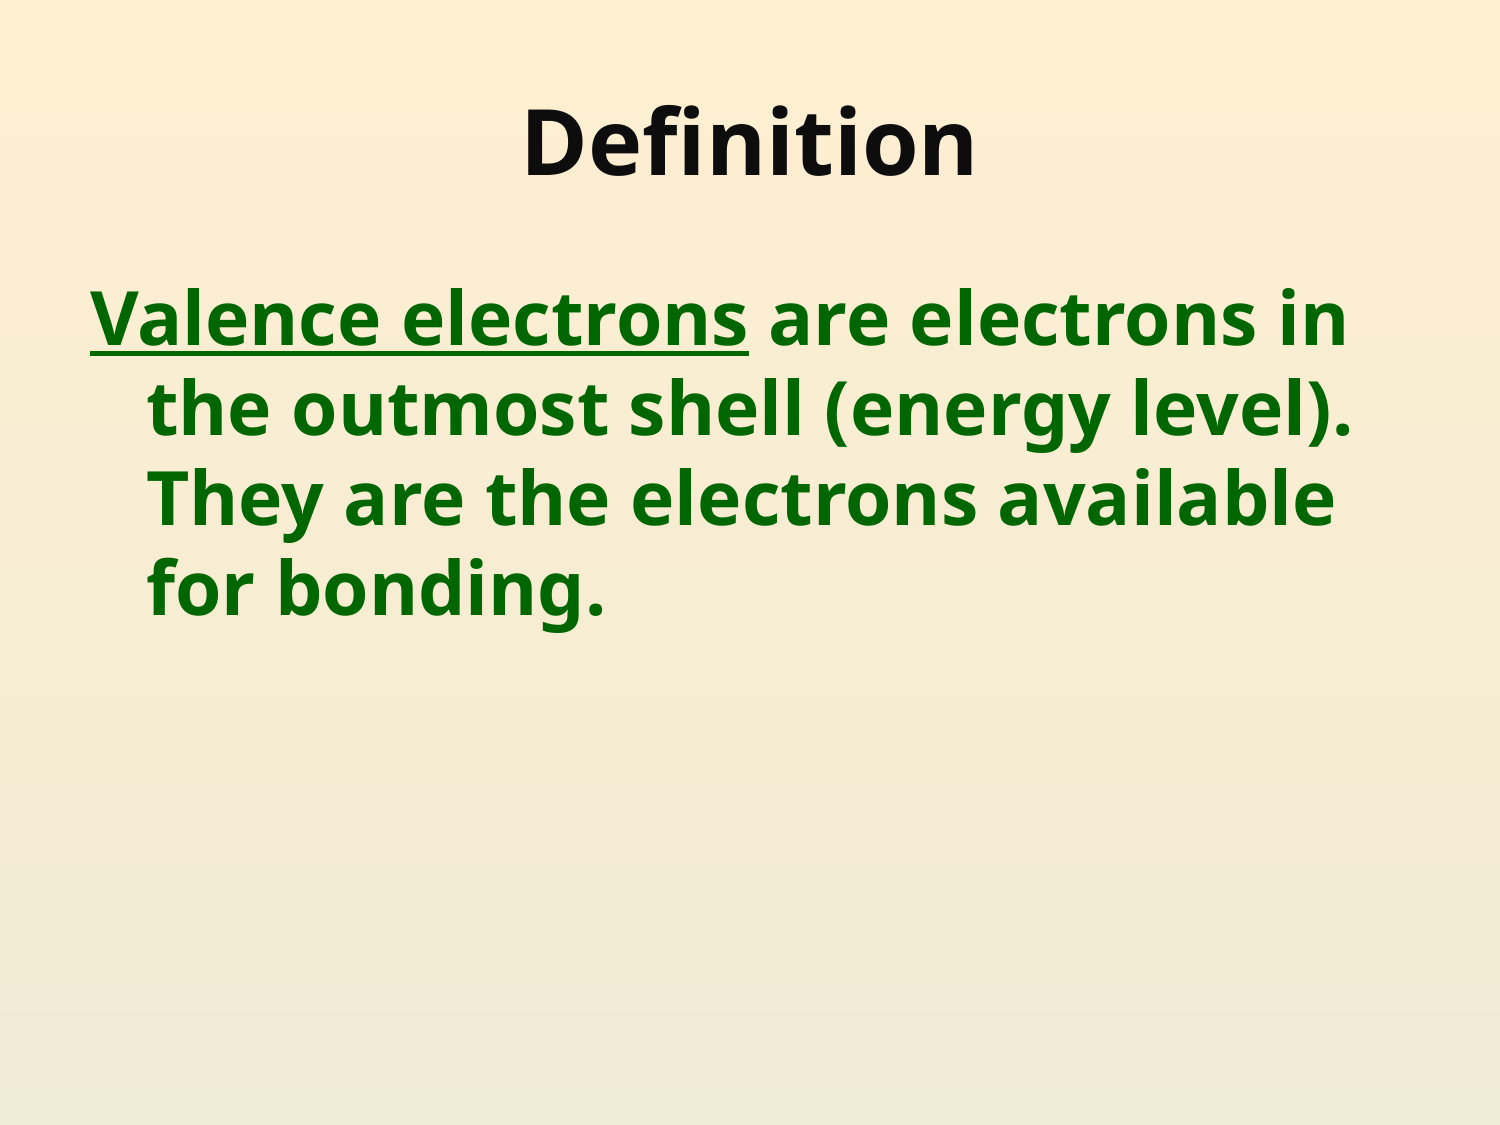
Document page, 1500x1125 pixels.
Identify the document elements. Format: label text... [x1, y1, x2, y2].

list Valence electrons are electrons in the outmost shell (energy level). They are the electrons available for bonding. [75, 262, 1425, 675]
title Definition [75, 45, 1425, 233]
